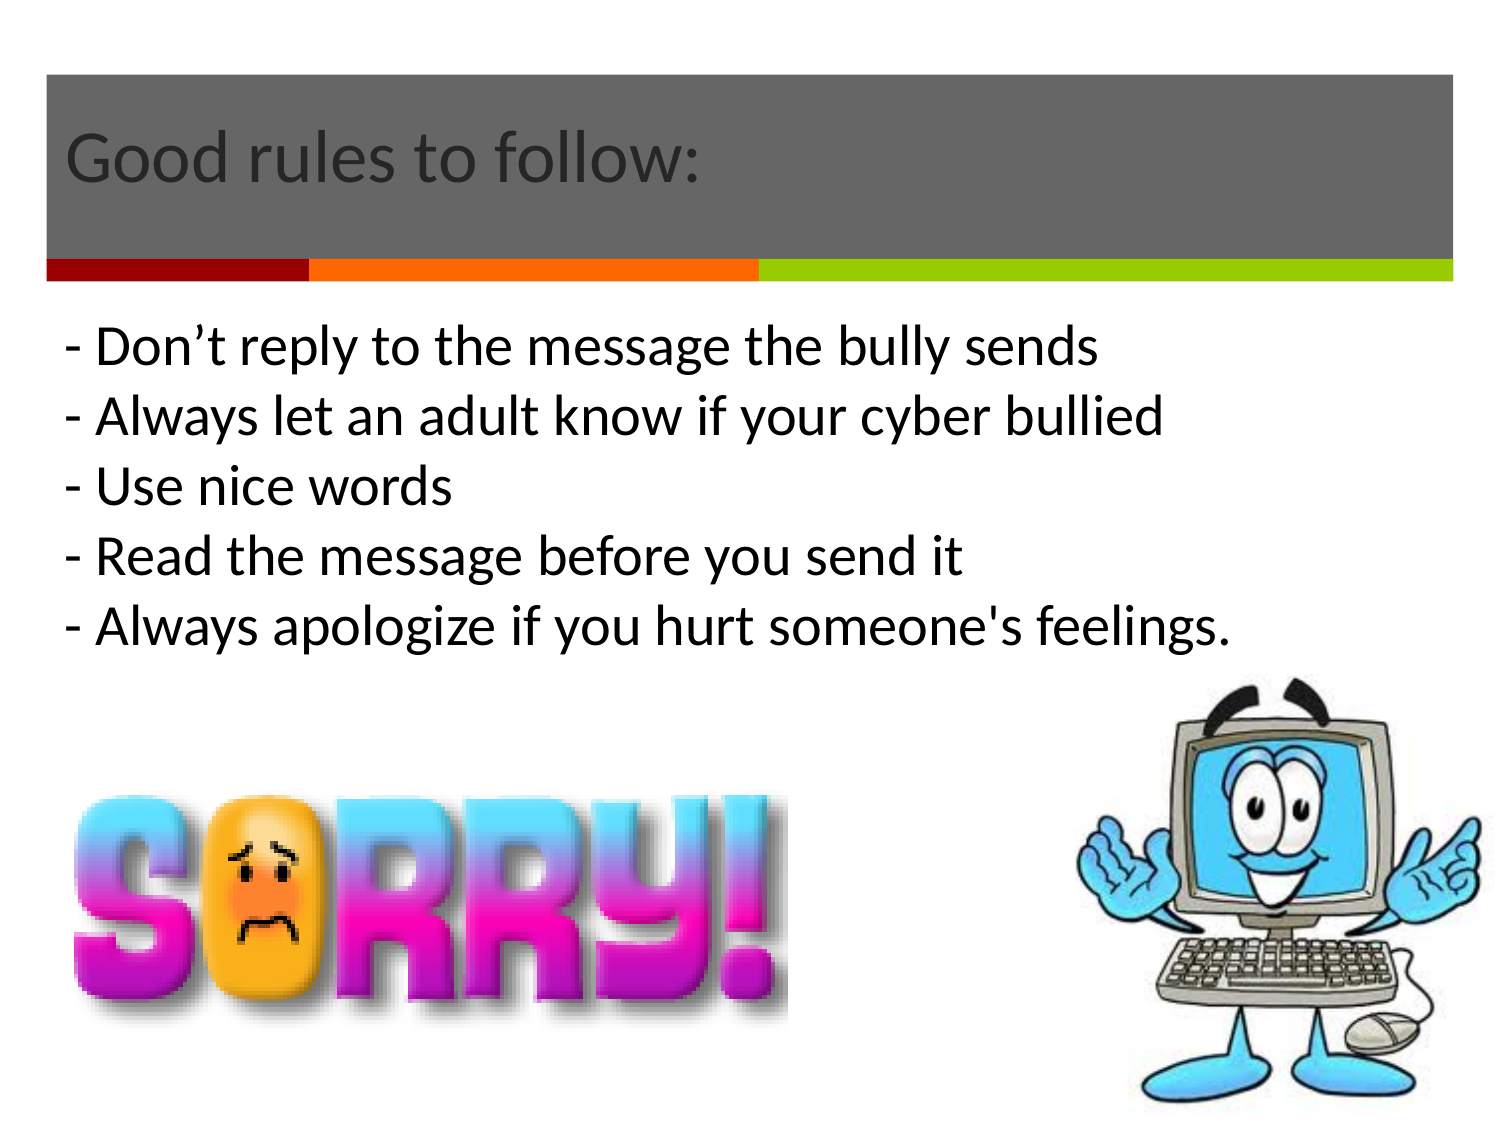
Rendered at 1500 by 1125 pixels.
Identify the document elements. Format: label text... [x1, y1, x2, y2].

list Good rules to follow: [50, 99, 1400, 275]
picture [1074, 673, 1500, 1125]
picture [36, 549, 788, 1125]
text_box - Don’t reply to the message the bully sends - Always let an adult know if your cyber bullied - Use nice words - Read the message before you send it - Always apologize if you hurt someone's feelings. [50, 299, 1450, 735]
